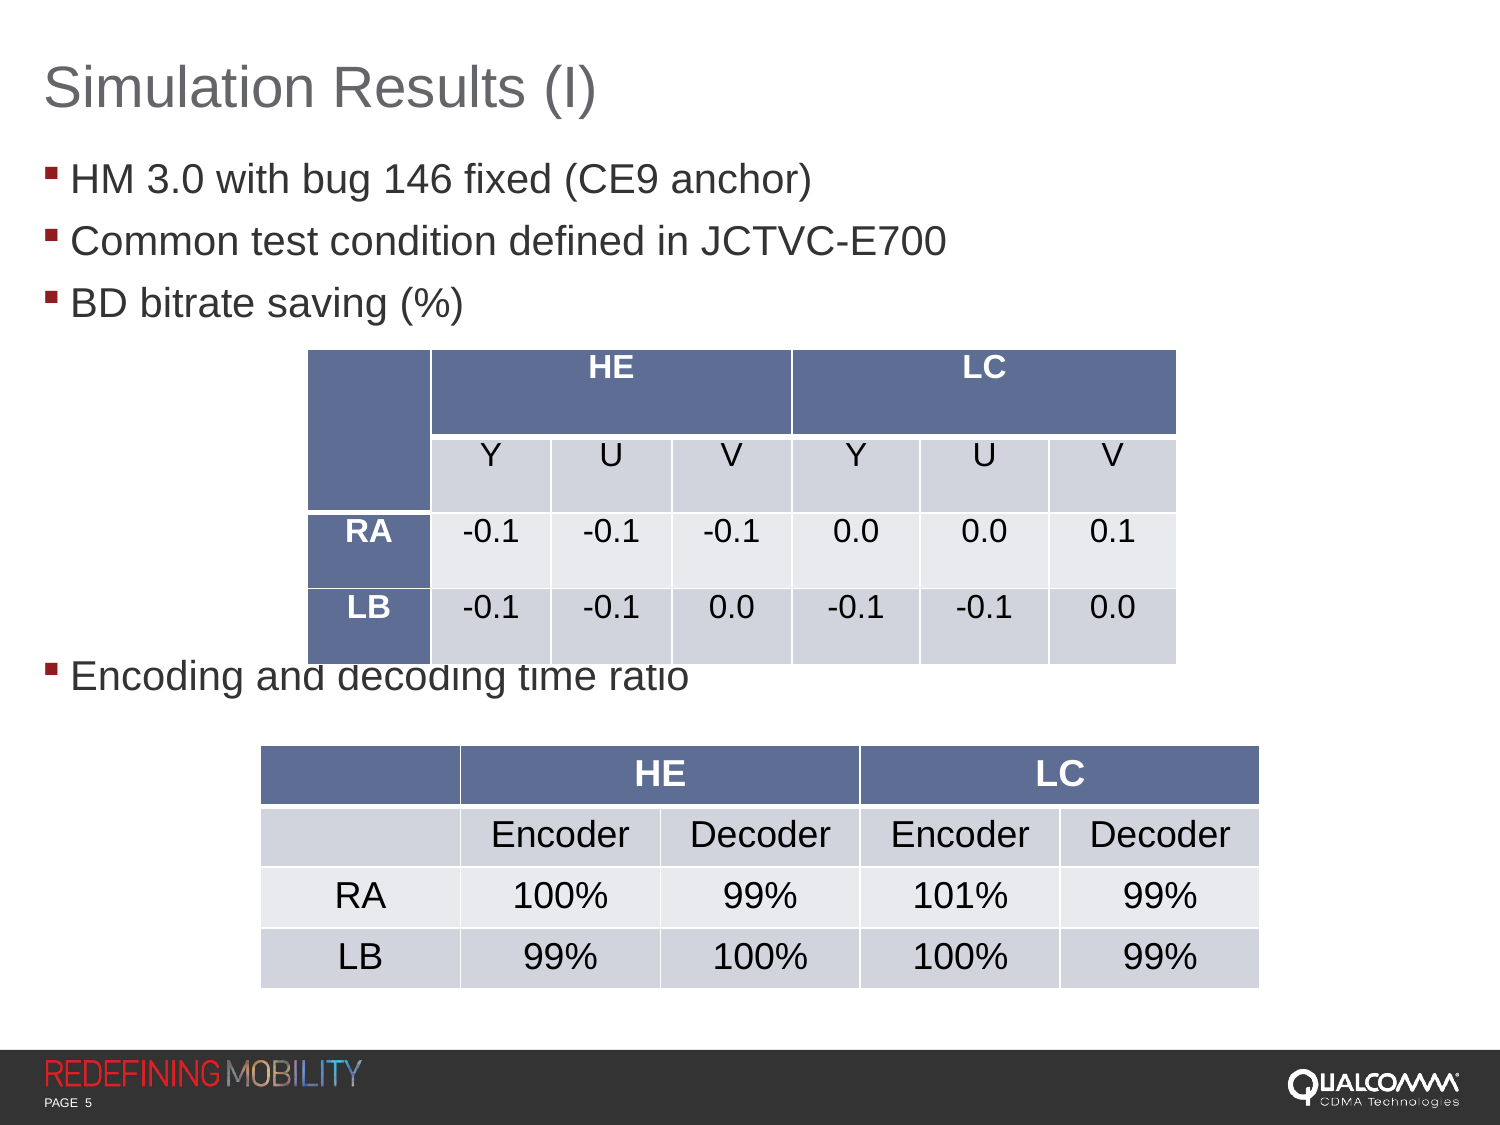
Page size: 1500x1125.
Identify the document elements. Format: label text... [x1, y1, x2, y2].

table_cell 0.0 [1050, 589, 1176, 664]
table_cell 99% [1061, 929, 1259, 988]
table_cell -0.1 [552, 589, 671, 664]
table_cell 0.0 [793, 514, 919, 588]
table_cell U [552, 440, 671, 512]
table_cell -0.1 [432, 589, 550, 664]
table_cell Encoder [861, 809, 1059, 866]
table_cell -0.1 [552, 514, 671, 588]
table_header HE [432, 350, 791, 434]
table_header HE [461, 746, 859, 804]
table_cell Encoder [461, 809, 660, 866]
table_cell Decoder [1061, 809, 1259, 866]
table_cell 99% [1061, 868, 1259, 927]
table_cell 100% [861, 929, 1059, 988]
table_cell 0.1 [1050, 514, 1176, 588]
table_cell LB [261, 929, 460, 988]
picture [30, 1048, 372, 1099]
table_cell -0.1 [673, 514, 791, 588]
table_cell 0.0 [921, 514, 1048, 588]
table_cell -0.1 [921, 589, 1048, 664]
table_cell Y [793, 440, 919, 512]
table_header LC [793, 350, 1176, 434]
table_cell Decoder [661, 809, 859, 866]
table_header [308, 350, 430, 510]
table_cell 99% [661, 868, 859, 927]
table_cell 100% [461, 868, 660, 927]
table_cell V [1050, 440, 1176, 512]
table_header LC [861, 746, 1259, 804]
picture [1278, 1058, 1478, 1114]
table_cell U [921, 440, 1048, 512]
list HM 3.0 with bug 146 fixed (CE9 anchor) Common test condition defined in JCTVC-E700 BD bitrate saving (%) Encoding and decoding time ratio [26, 148, 1457, 1021]
table_cell -0.1 [793, 589, 919, 664]
table_header [261, 746, 460, 804]
table_cell 0.0 [673, 589, 791, 664]
table_cell 99% [461, 929, 660, 988]
title Simulation Results (I) [28, 44, 1462, 138]
table_cell RA [261, 868, 460, 927]
table_cell 100% [661, 929, 859, 988]
table_cell -0.1 [432, 514, 550, 588]
table_cell 101% [861, 868, 1059, 927]
table_cell [261, 809, 460, 866]
table_cell RA [308, 515, 430, 588]
table_cell LB [308, 589, 430, 664]
table_cell Y [432, 440, 550, 512]
table_cell V [673, 440, 791, 512]
